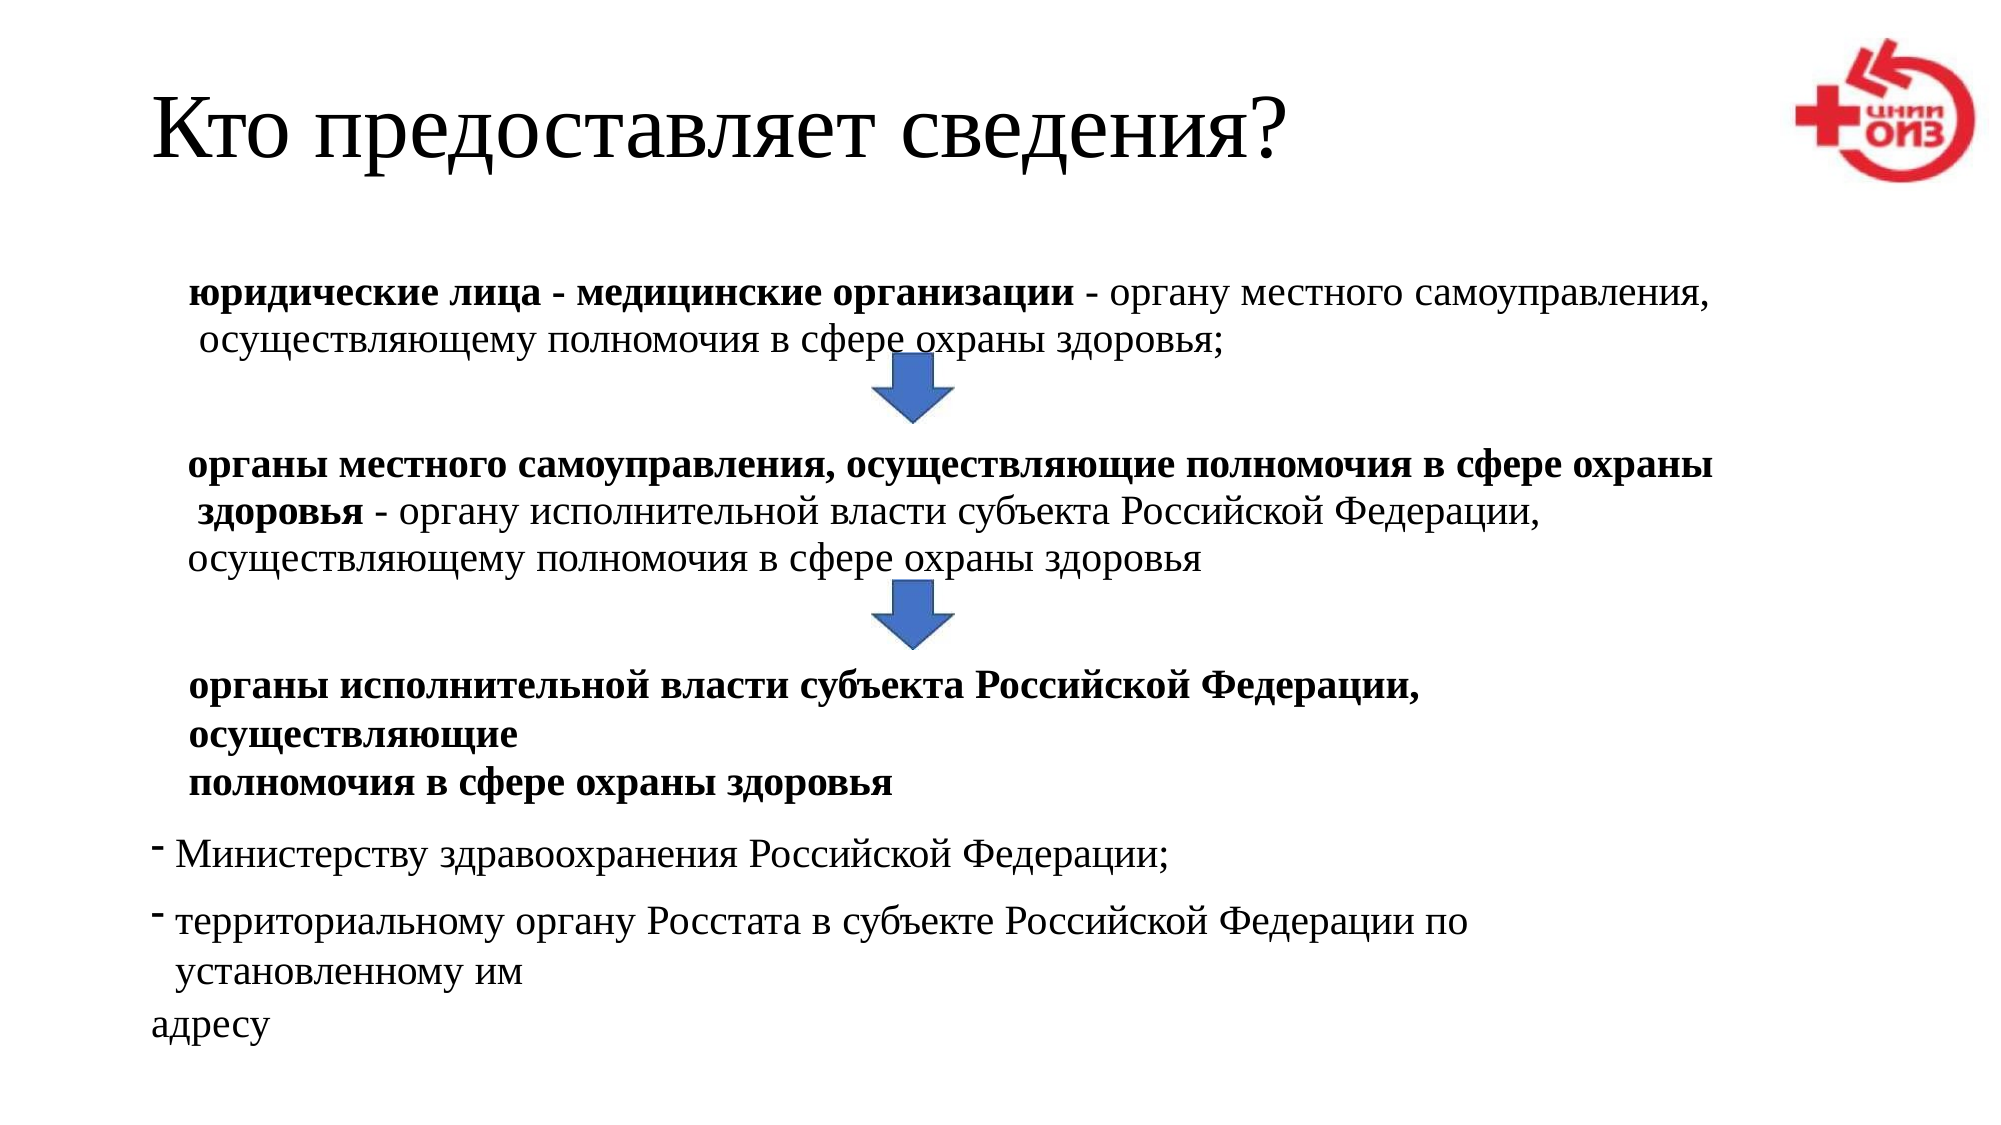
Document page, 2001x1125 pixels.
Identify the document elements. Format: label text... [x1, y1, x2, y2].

picture [1780, 31, 1991, 191]
picture [870, 352, 956, 424]
text_box юридические лица - медицинские организации - органу местного самоуправления, осуществляющему полномочия в сфере охраны здоровья; органы местного самоуправления, осуществляющие полномочия в сфере охраны здоровья - органу исполнительной власти субъекта Российской Федерации, осуществляющему полномочия в сфере охраны здоровья органы исполнительной власти субъекта Российской Федерации, осуществляющие полномочия в сфере охраны здоровья Министерству здравоохранения Российской Федерации; территориальному органу Росстата в субъекте Российской Федерации по установленному им адресу [148, 260, 1837, 1046]
title Кто предоставляет сведения? [149, 63, 1297, 254]
picture [870, 579, 956, 650]
